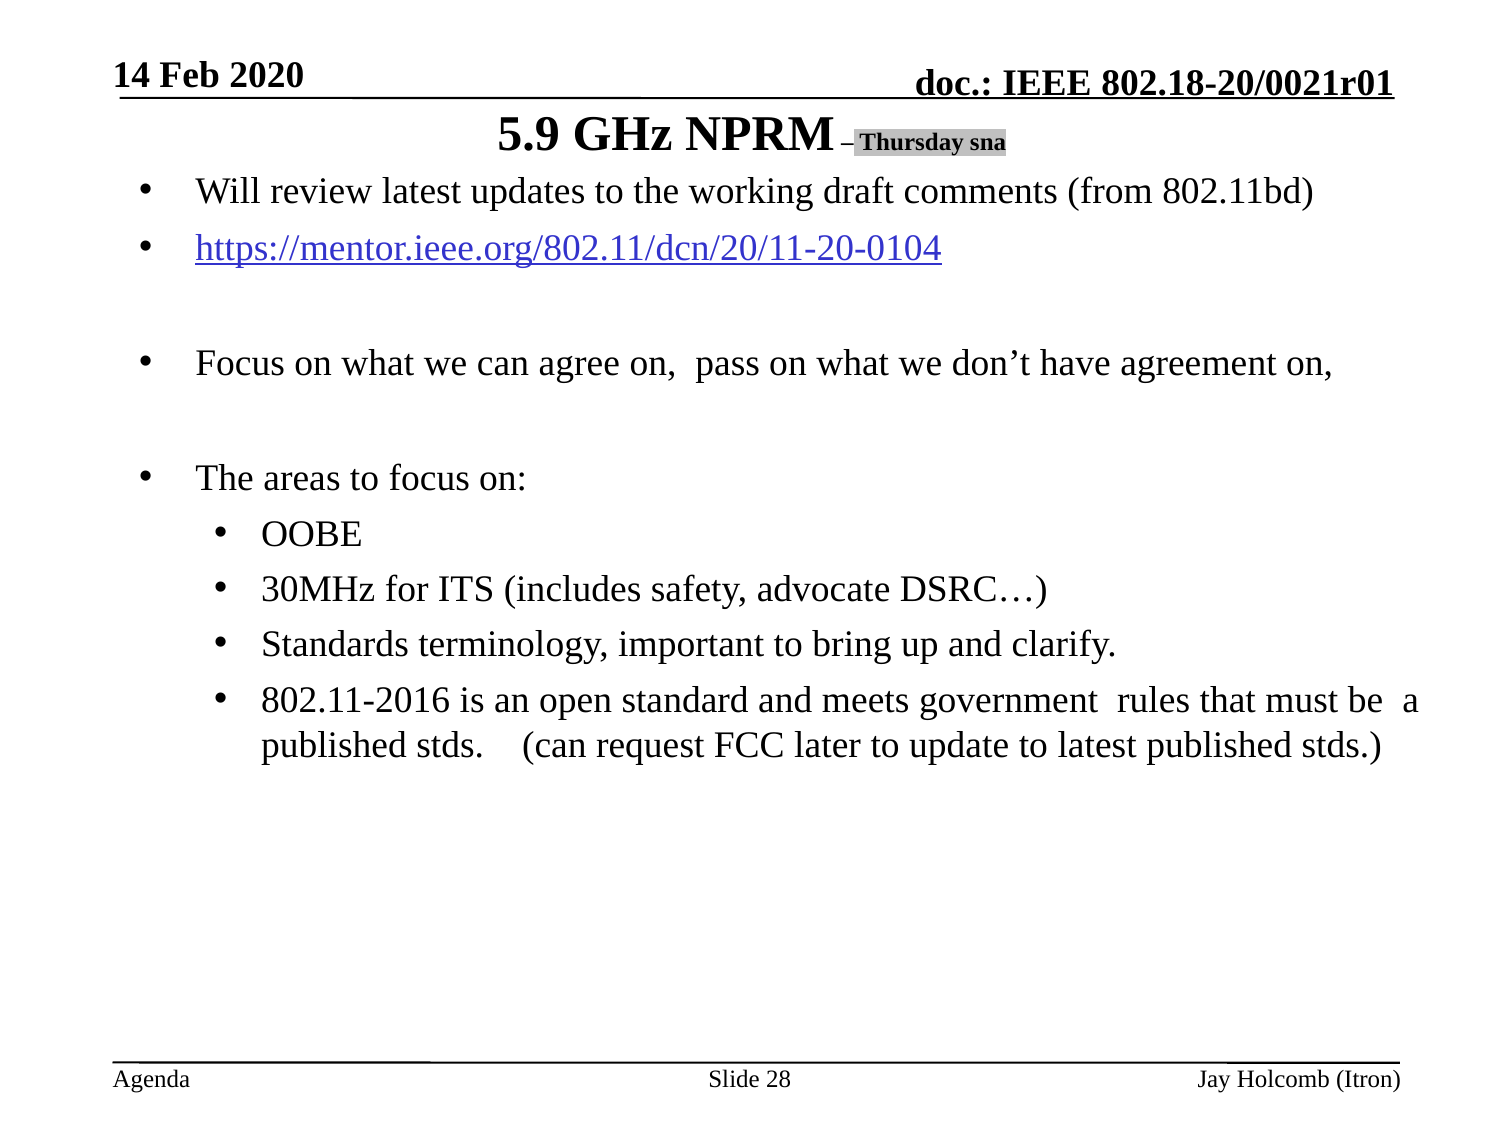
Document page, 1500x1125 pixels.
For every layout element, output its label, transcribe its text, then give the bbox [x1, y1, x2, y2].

list Will review latest updates to the working draft comments (from 802.11bd) https://mentor.ieee.org/802.11/dcn/20/11-20-0104 Focus on what we can agree on, pass on what we don’t have agreement on, The areas to focus on: OOBE 30MHz for ITS (includes safety, advocate DSRC…) Standards terminology, important to bring up and clarify. 802.11-2016 is an open standard and meets government rules that must be a published stds. (can request FCC later to update to latest published stds.) [114, 157, 1488, 1063]
slide_number Slide 28 [699, 1061, 800, 1123]
title 5.9 GHz NPRM – Thursday sna [114, 103, 1390, 157]
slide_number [112, 49, 488, 95]
footer Jay Holcomb (Itron) [878, 1061, 1402, 1093]
